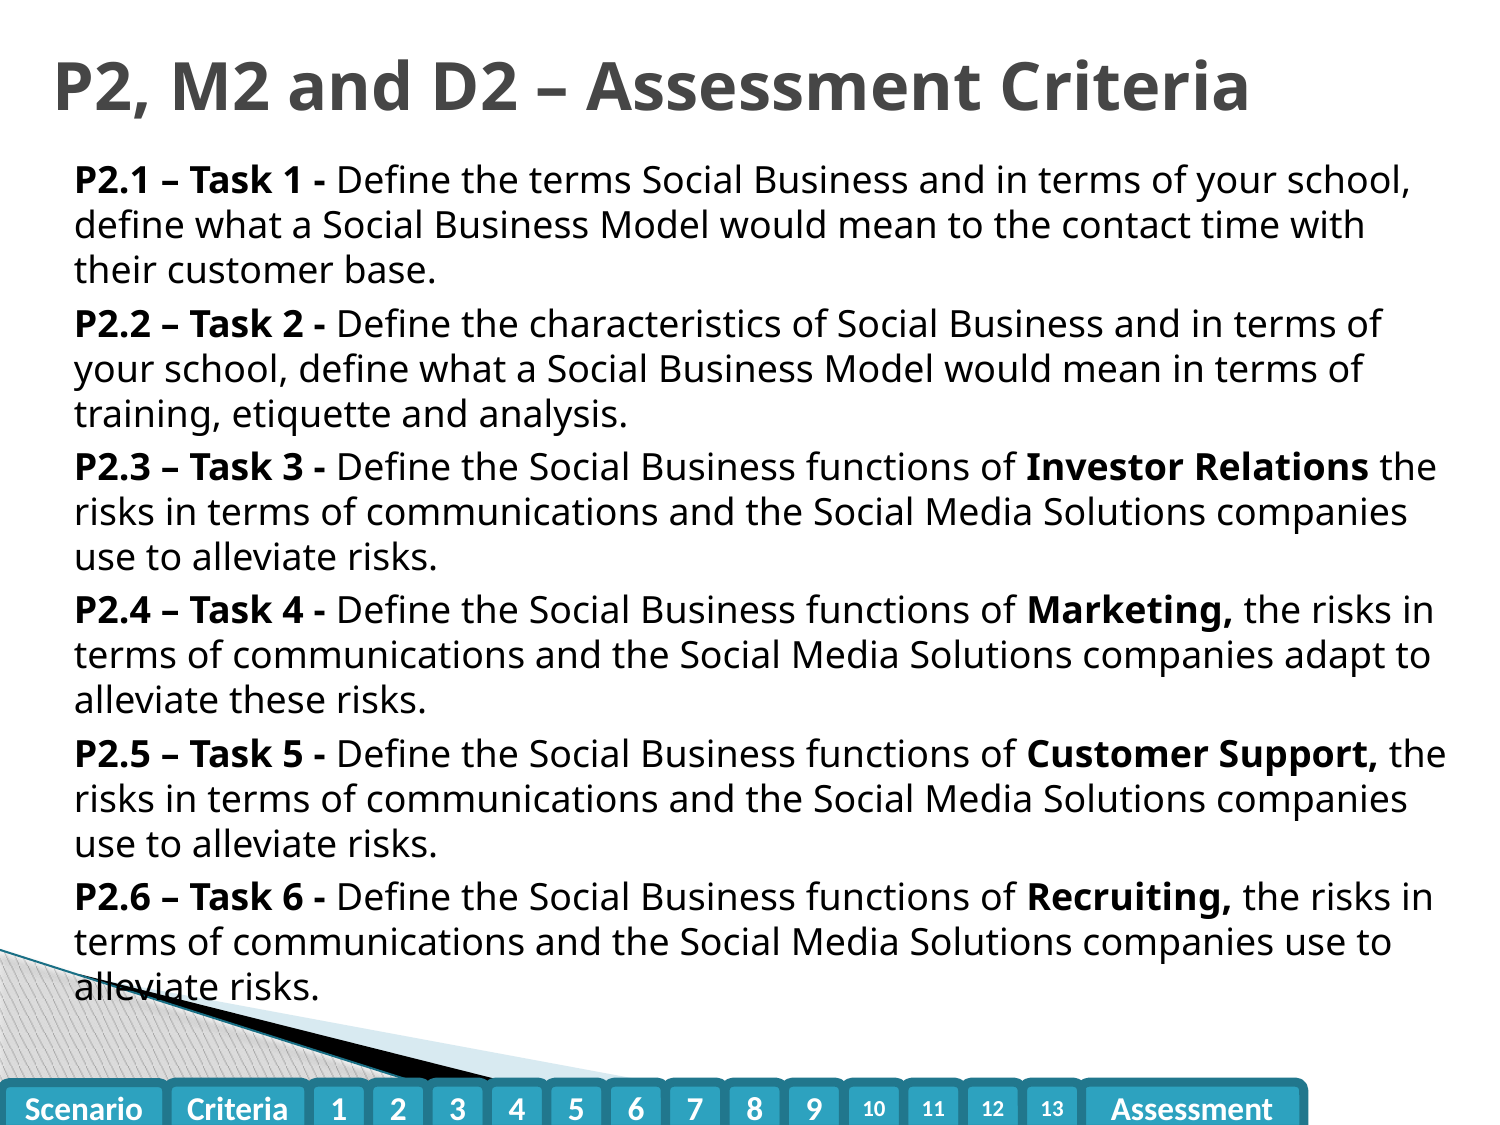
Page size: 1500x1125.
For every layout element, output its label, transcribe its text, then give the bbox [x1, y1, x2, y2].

title P2, M2 and D2 – Assessment Criteria [37, 19, 1471, 149]
list P2.1 – Task 1 - Define the terms Social Business and in terms of your school, define what a Social Business Model would mean to the contact time with their customer base. P2.2 – Task 2 - Define the characteristics of Social Business and in terms of your school, define what a Social Business Model would mean in terms of training, etiquette and analysis. P2.3 – Task 3 - Define the Social Business functions of Investor Relations the risks in terms of communications and the Social Media Solutions companies use to alleviate risks. P2.4 – Task 4 - Define the Social Business functions of Marketing, the risks in terms of communications and the Social Media Solutions companies adapt to alleviate these risks. P2.5 – Task 5 - Define the Social Business functions of Customer Support, the risks in terms of communications and the Social Media Solutions companies use to alleviate risks. P2.6 – Task 6 - Define the Social Business functions of Recruiting, the risks in terms of communications and the Social Media Solutions companies use to alleviate risks. [41, 149, 1471, 1059]
